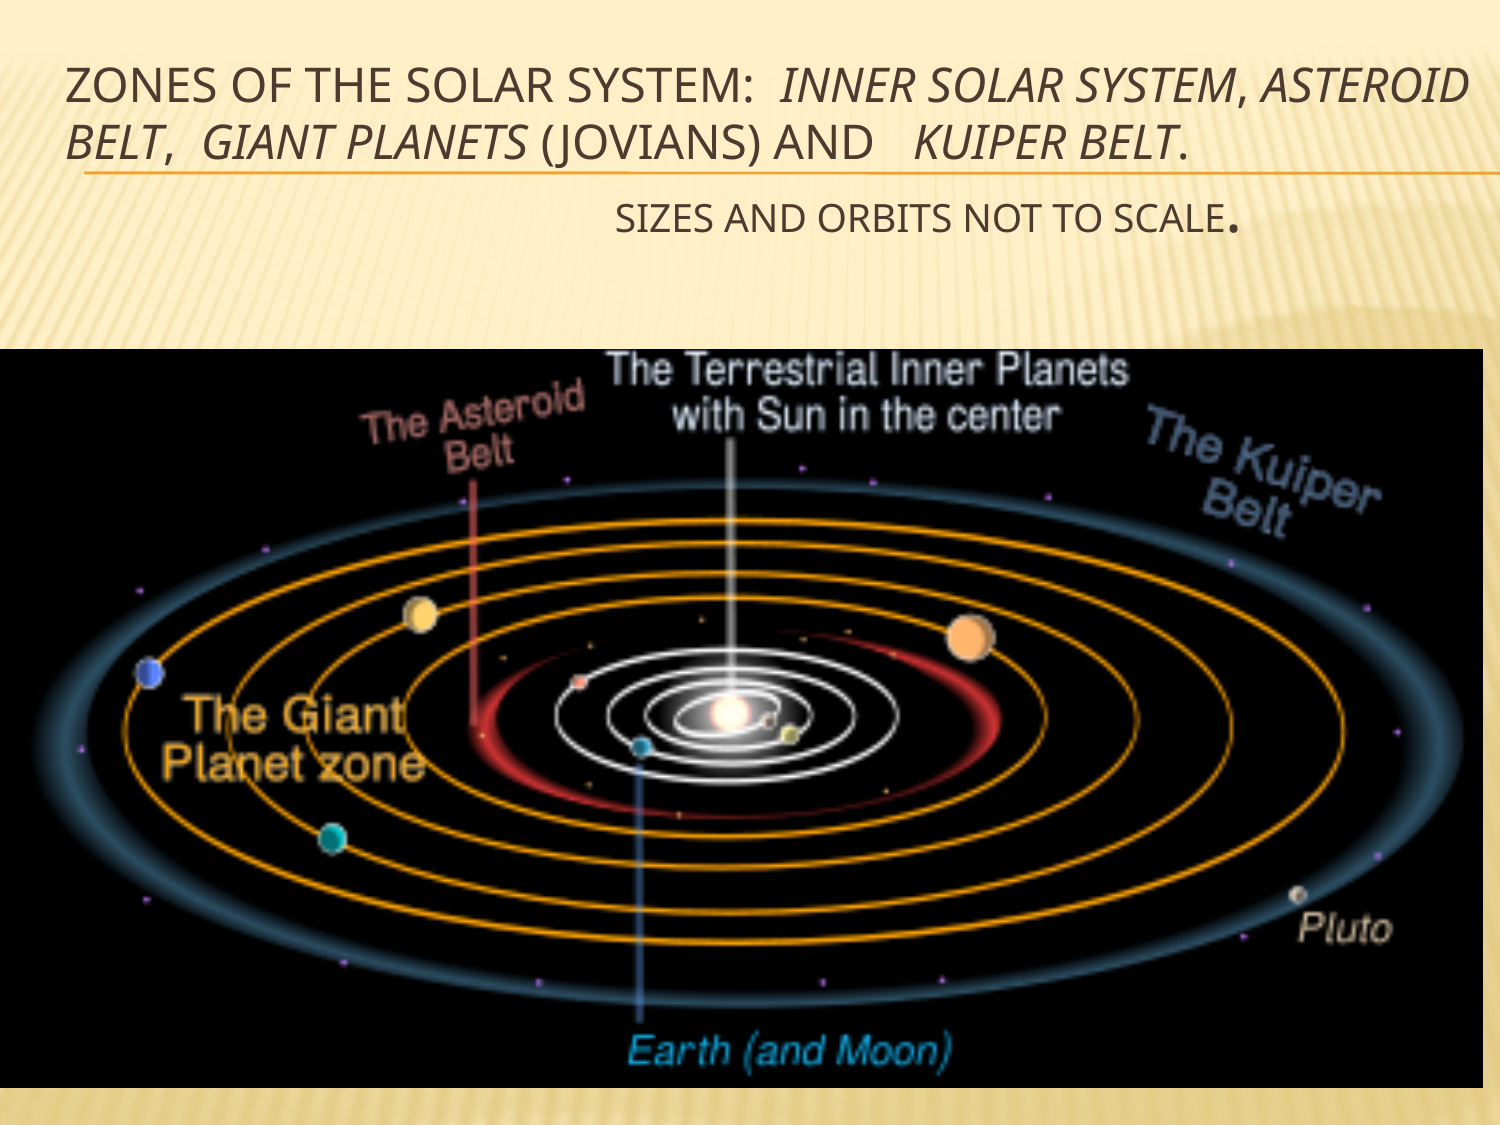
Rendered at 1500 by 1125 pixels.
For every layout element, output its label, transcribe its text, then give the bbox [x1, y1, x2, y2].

title zones of the Solar system: inner solar system, asteroid belt, giant planets (Jovians) and Kuiper belt. Sizes and orbits not to scale. [50, 37, 1500, 263]
picture [0, 349, 1483, 1088]
